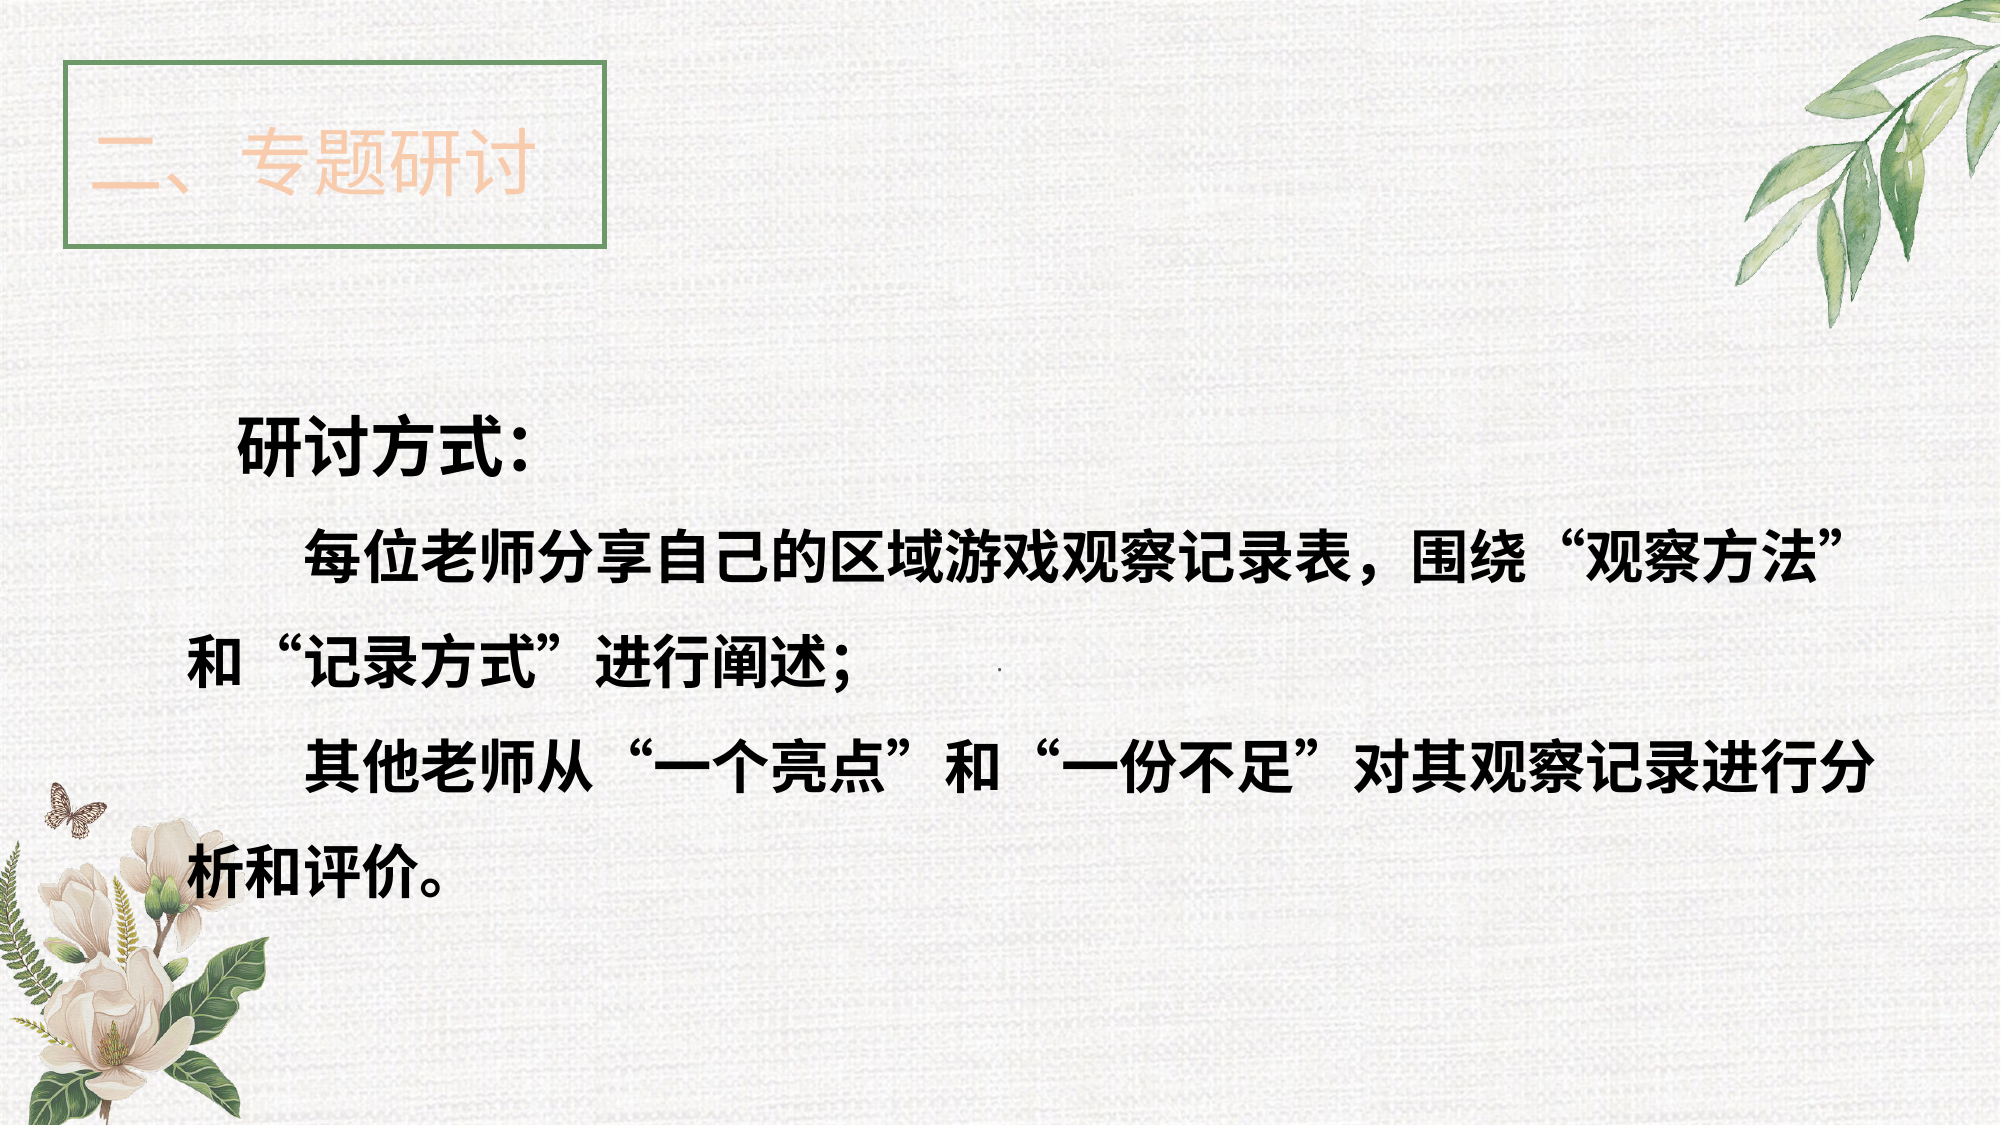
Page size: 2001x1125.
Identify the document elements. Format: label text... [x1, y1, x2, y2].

text_box 二、专题研讨 [0, 107, 627, 213]
text_box [65, 62, 605, 107]
picture [0, 0, 2001, 1125]
text_box 研讨方式： 每位老师分享自己的区域游戏观察记录表，围绕“观察方法”和“记录方式”进行阐述； 其他老师从“一个亮点”和“一份不足”对其观察记录进行分析和评价。 [172, 357, 1931, 913]
text_box [65, 213, 605, 247]
